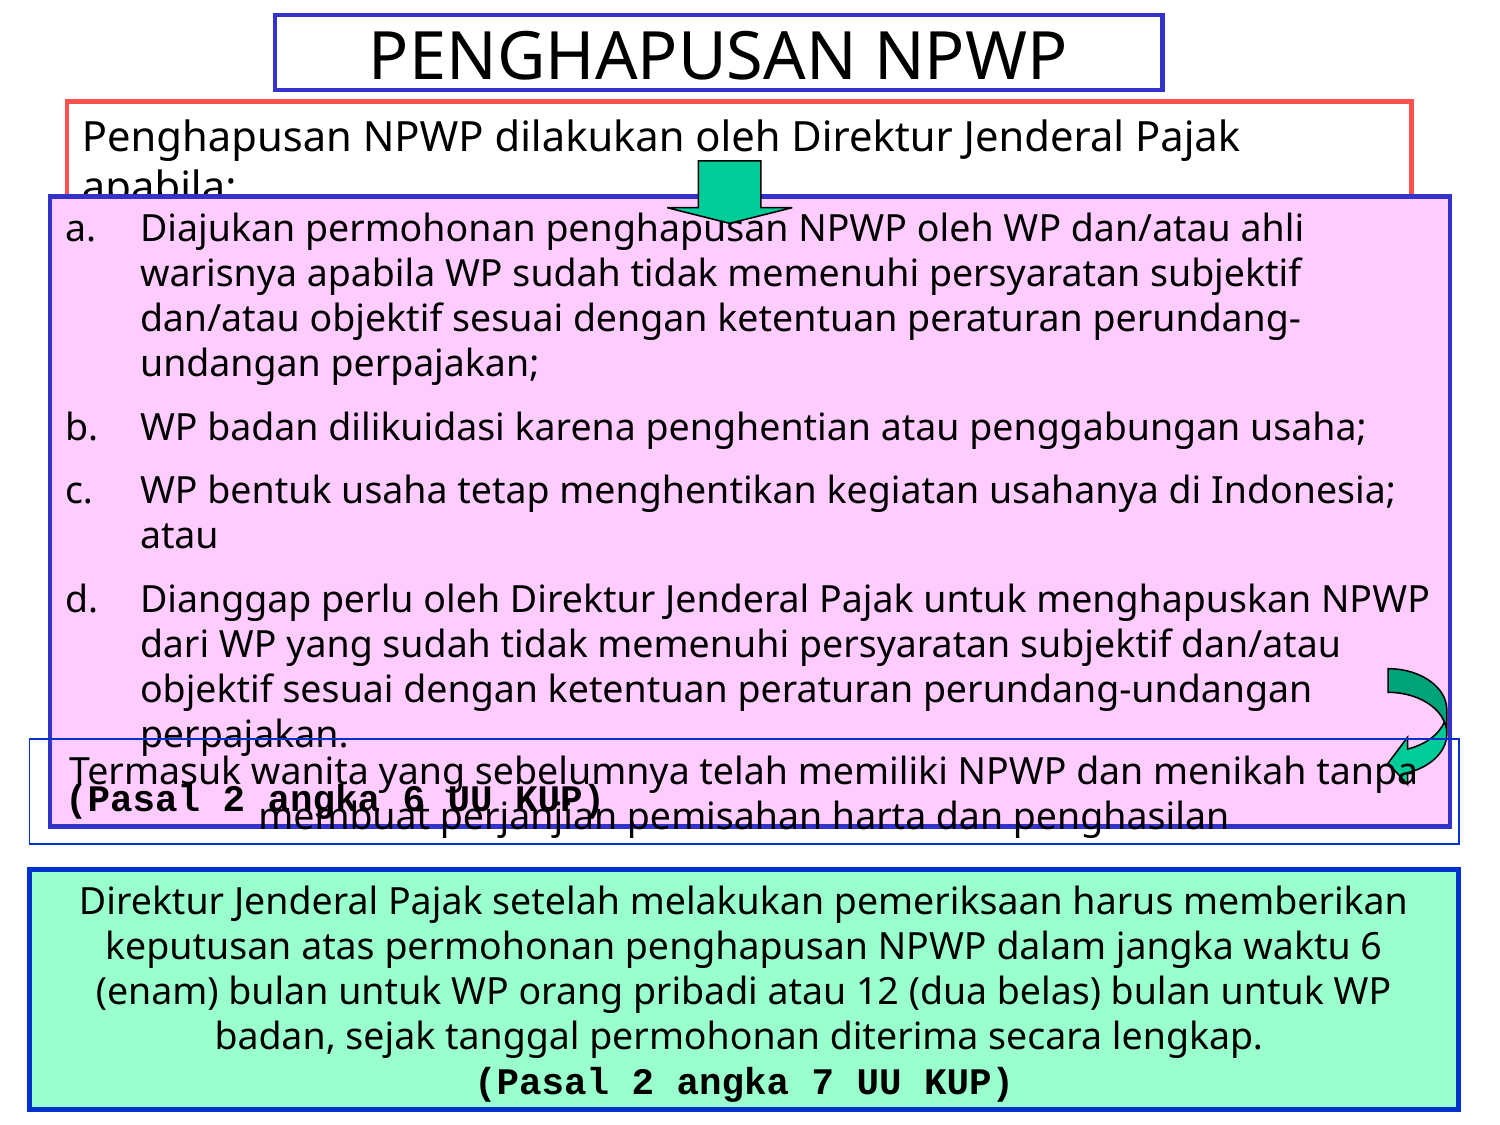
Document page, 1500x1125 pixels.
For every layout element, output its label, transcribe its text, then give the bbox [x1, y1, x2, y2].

text_box Direktur Jenderal Pajak setelah melakukan pemeriksaan harus memberikan keputusan atas permohonan penghapusan NPWP dalam jangka waktu 6 (enam) bulan untuk WP orang pribadi atau 12 (dua belas) bulan untuk WP badan, sejak tanggal permohonan diterima secara lengkap. (Pasal 2 angka 7 UU KUP) [29, 869, 1459, 1110]
text_box Penghapusan NPWP dilakukan oleh Direktur Jenderal Pajak apabila: [66, 101, 1412, 196]
text_box Diajukan permohonan penghapusan NPWP oleh WP dan/atau ahli warisnya apabila WP sudah tidak memenuhi persyaratan subjektif dan/atau objektif sesuai dengan ketentuan peraturan perundang-undangan perpajakan; WP badan dilikuidasi karena penghentian atau penggabungan usaha; WP bentuk usaha tetap menghentikan kegiatan usahanya di Indonesia; atau Dianggap perlu oleh Direktur Jenderal Pajak untuk menghapuskan NPWP dari WP yang sudah tidak memenuhi persyaratan subjektif dan/atau objektif sesuai dengan ketentuan peraturan perundang-undangan perpajakan. (Pasal 2 angka 6 UU KUP) [50, 196, 1450, 739]
text_box [1389, 668, 1447, 724]
text_box Termasuk wanita yang sebelumnya telah memiliki NPWP dan menikah tanpa membuat perjanjian pemisahan harta dan penghasilan [29, 739, 1459, 845]
text_box [1388, 668, 1447, 739]
title PENGHAPUSAN NPWP [274, 14, 1163, 91]
text_box [667, 160, 793, 224]
